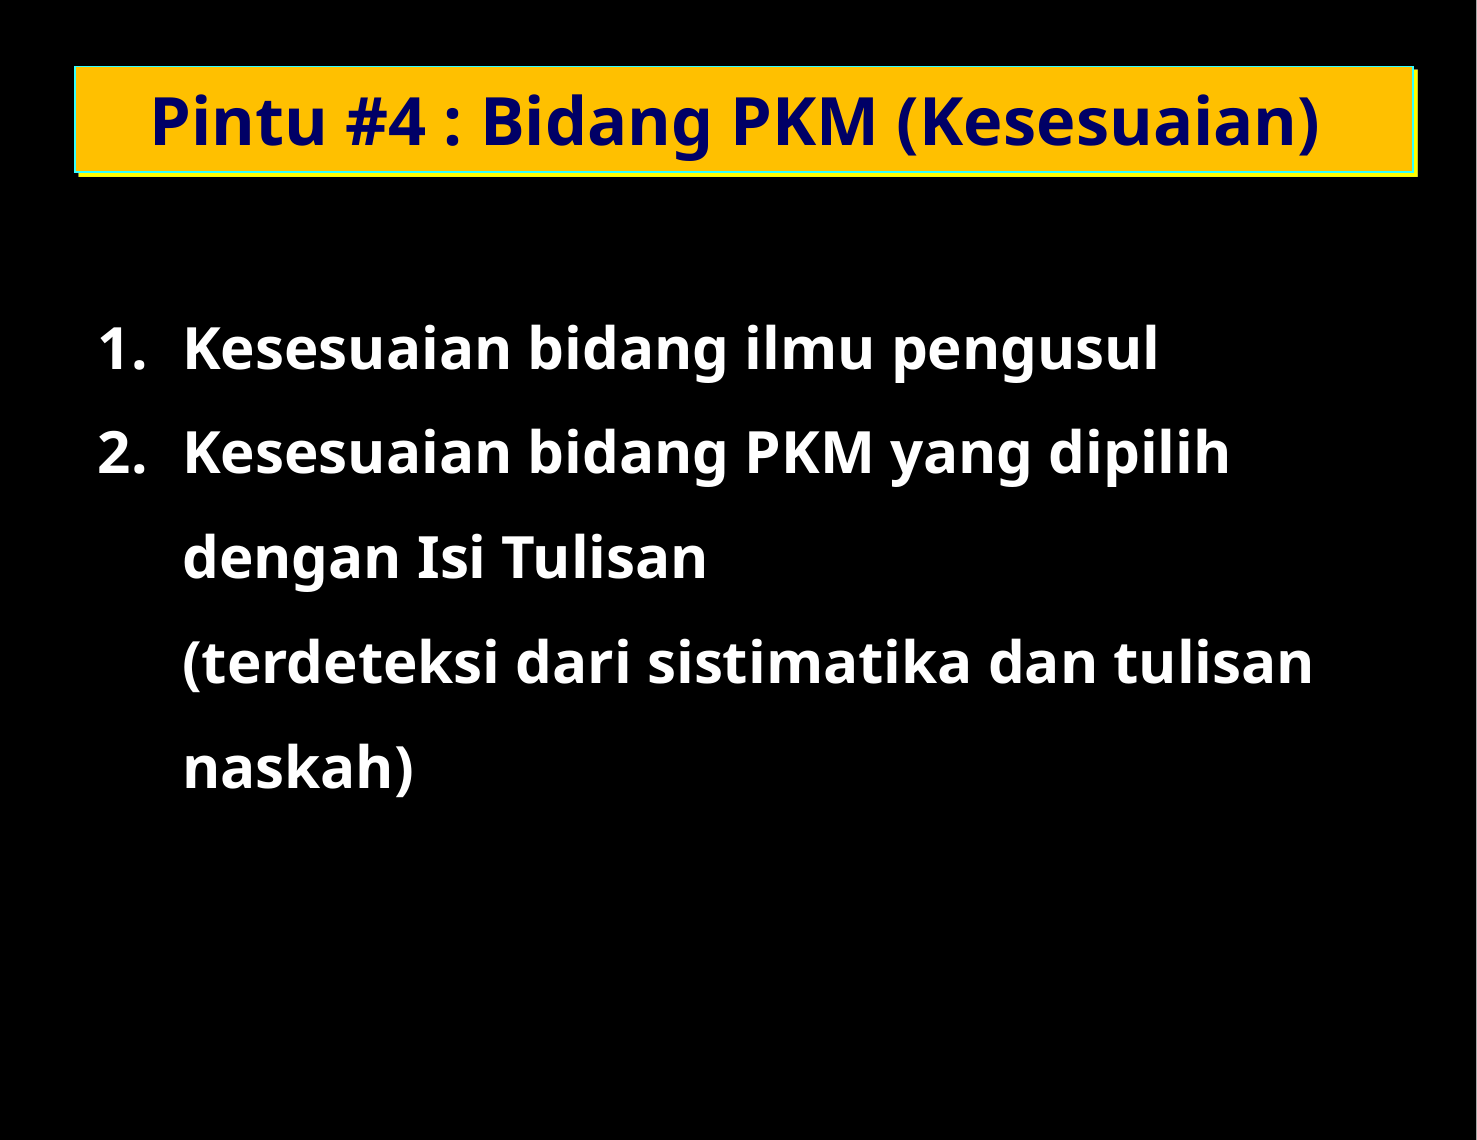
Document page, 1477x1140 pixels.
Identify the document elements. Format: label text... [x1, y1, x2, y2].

text_box Kesesuaian bidang ilmu pengusul Kesesuaian bidang PKM yang dipilih dengan Isi Tulisan (terdeteksi dari sistimatika dan tulisan naskah) [83, 268, 1396, 808]
text_box Pintu #4 : Bidang PKM (Kesesuaian) [75, 66, 1413, 172]
